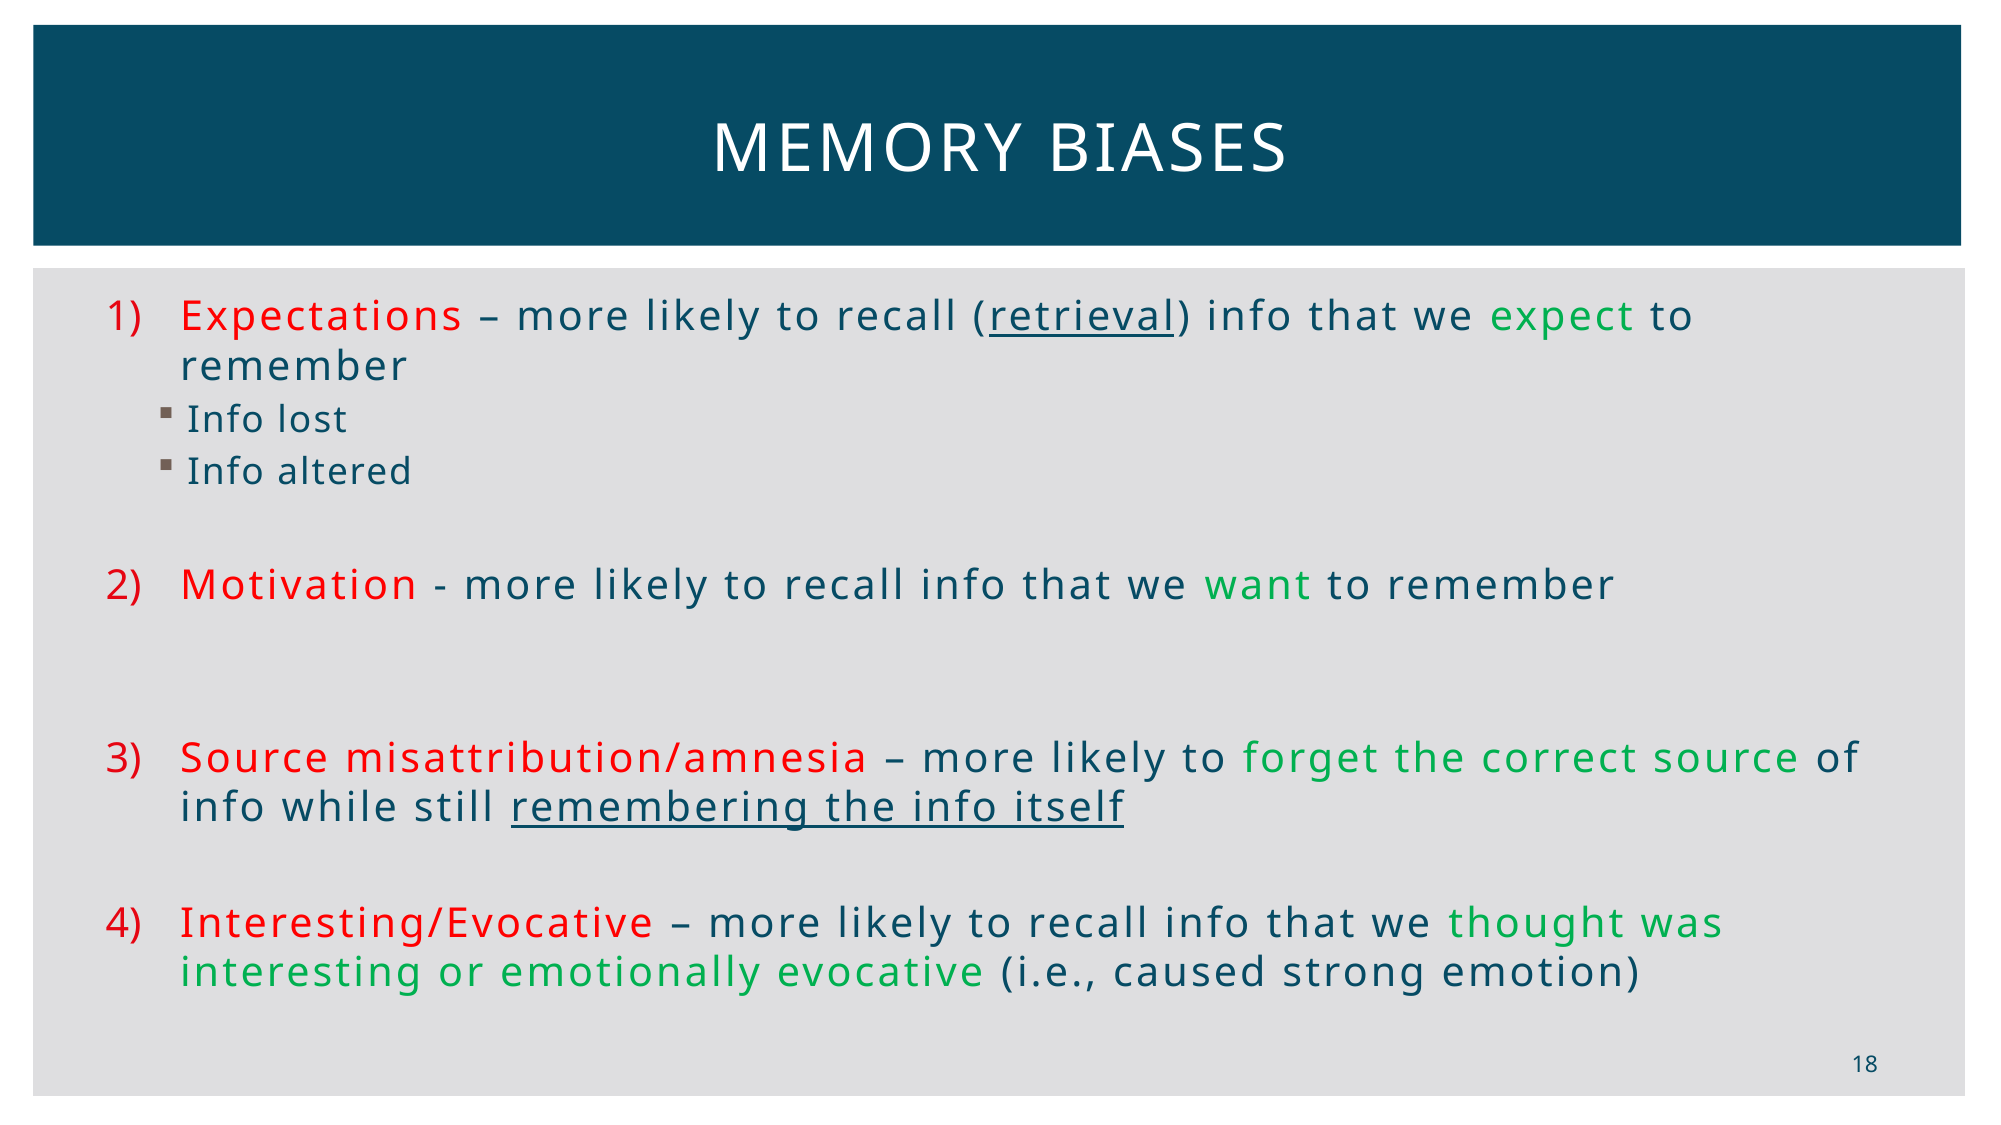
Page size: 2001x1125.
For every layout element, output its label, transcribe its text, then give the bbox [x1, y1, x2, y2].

slide_number 18 [1800, 1041, 1930, 1089]
list Expectations – more likely to recall (retrieval) info that we expect to remember Info lost Info altered Motivation - more likely to recall info that we want to remember Source misattribution/amnesia – more likely to forget the correct source of info while still remembering the info itself Interesting/Evocative – more likely to recall info that we thought was interesting or emotionally evocative (i.e., caused strong emotion) [83, 281, 1923, 1005]
title Memory Biases [83, 58, 1917, 232]
